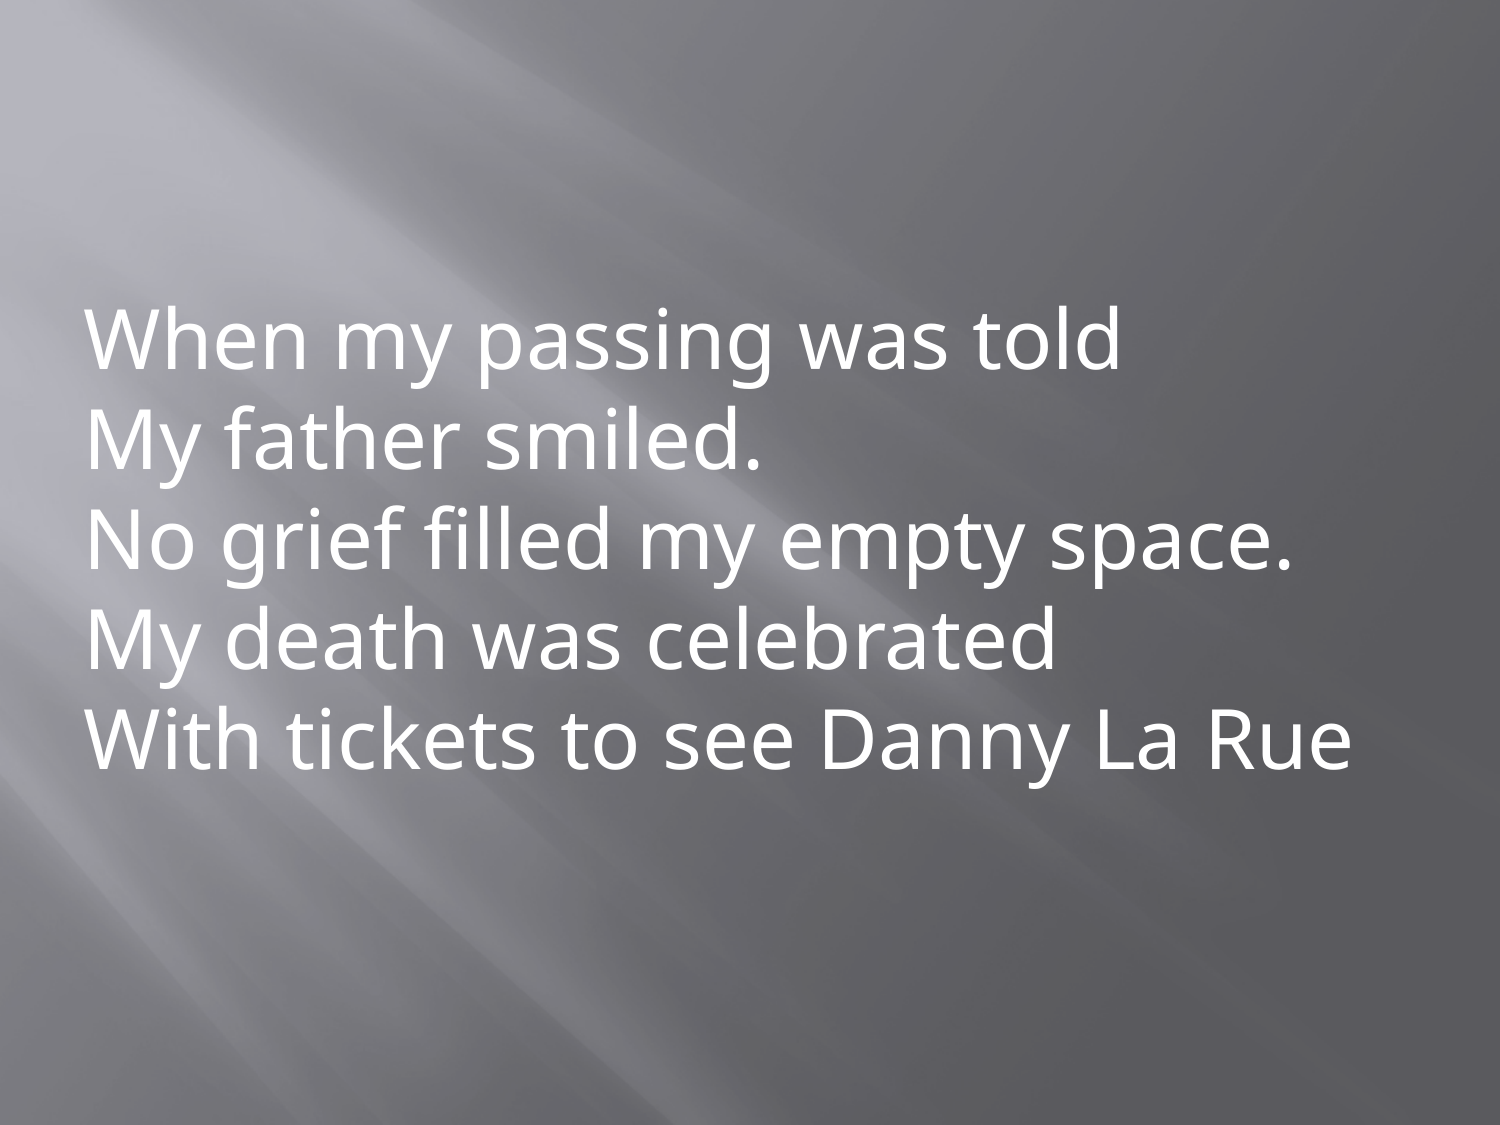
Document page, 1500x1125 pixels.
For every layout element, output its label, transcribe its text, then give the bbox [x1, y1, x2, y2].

text_box When my passing was told My father smiled. No grief filled my empty space. My death was celebrated With tickets to see Danny La Rue [69, 278, 1371, 884]
